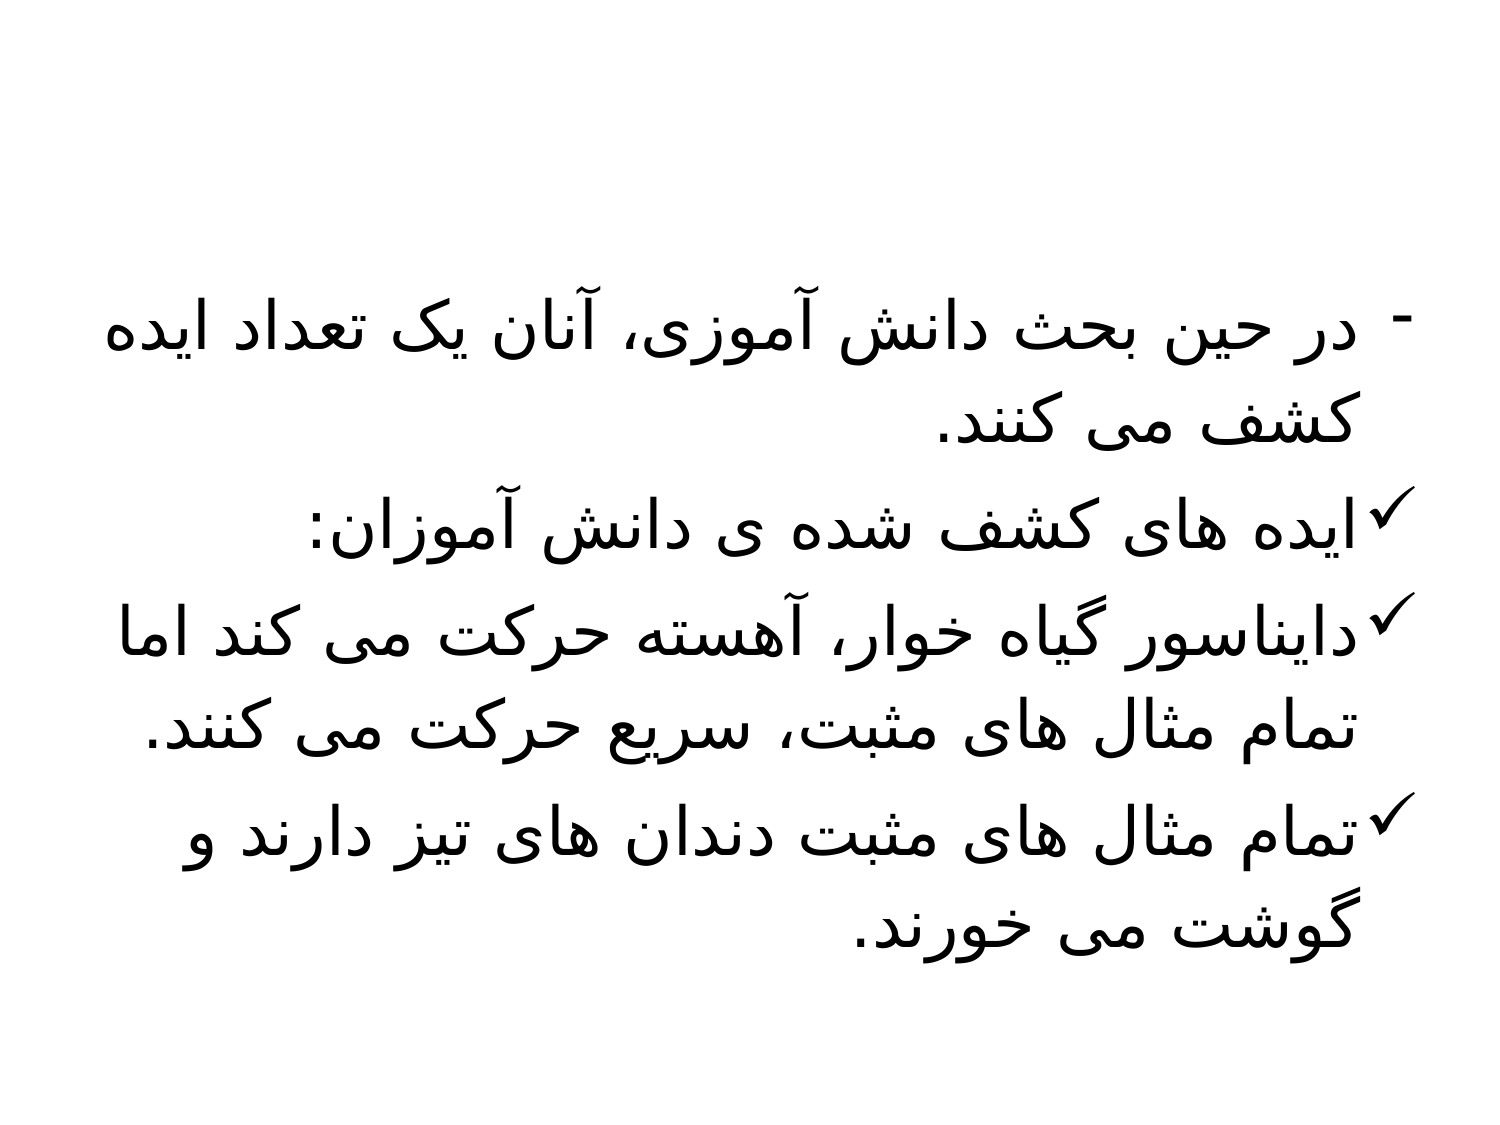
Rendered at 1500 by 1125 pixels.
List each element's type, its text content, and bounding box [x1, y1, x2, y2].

list در حین بحث دانش آموزی، آنان یک تعداد ایده کشف می کنند. ایده های کشف شده ی دانش آموزان: دایناسور گیاه خوار، آهسته حرکت می کند اما تمام مثال های مثبت، سریع حرکت می کنند. تمام مثال های مثبت دندان های تیز دارند و گوشت می خورند. [75, 262, 1425, 1005]
